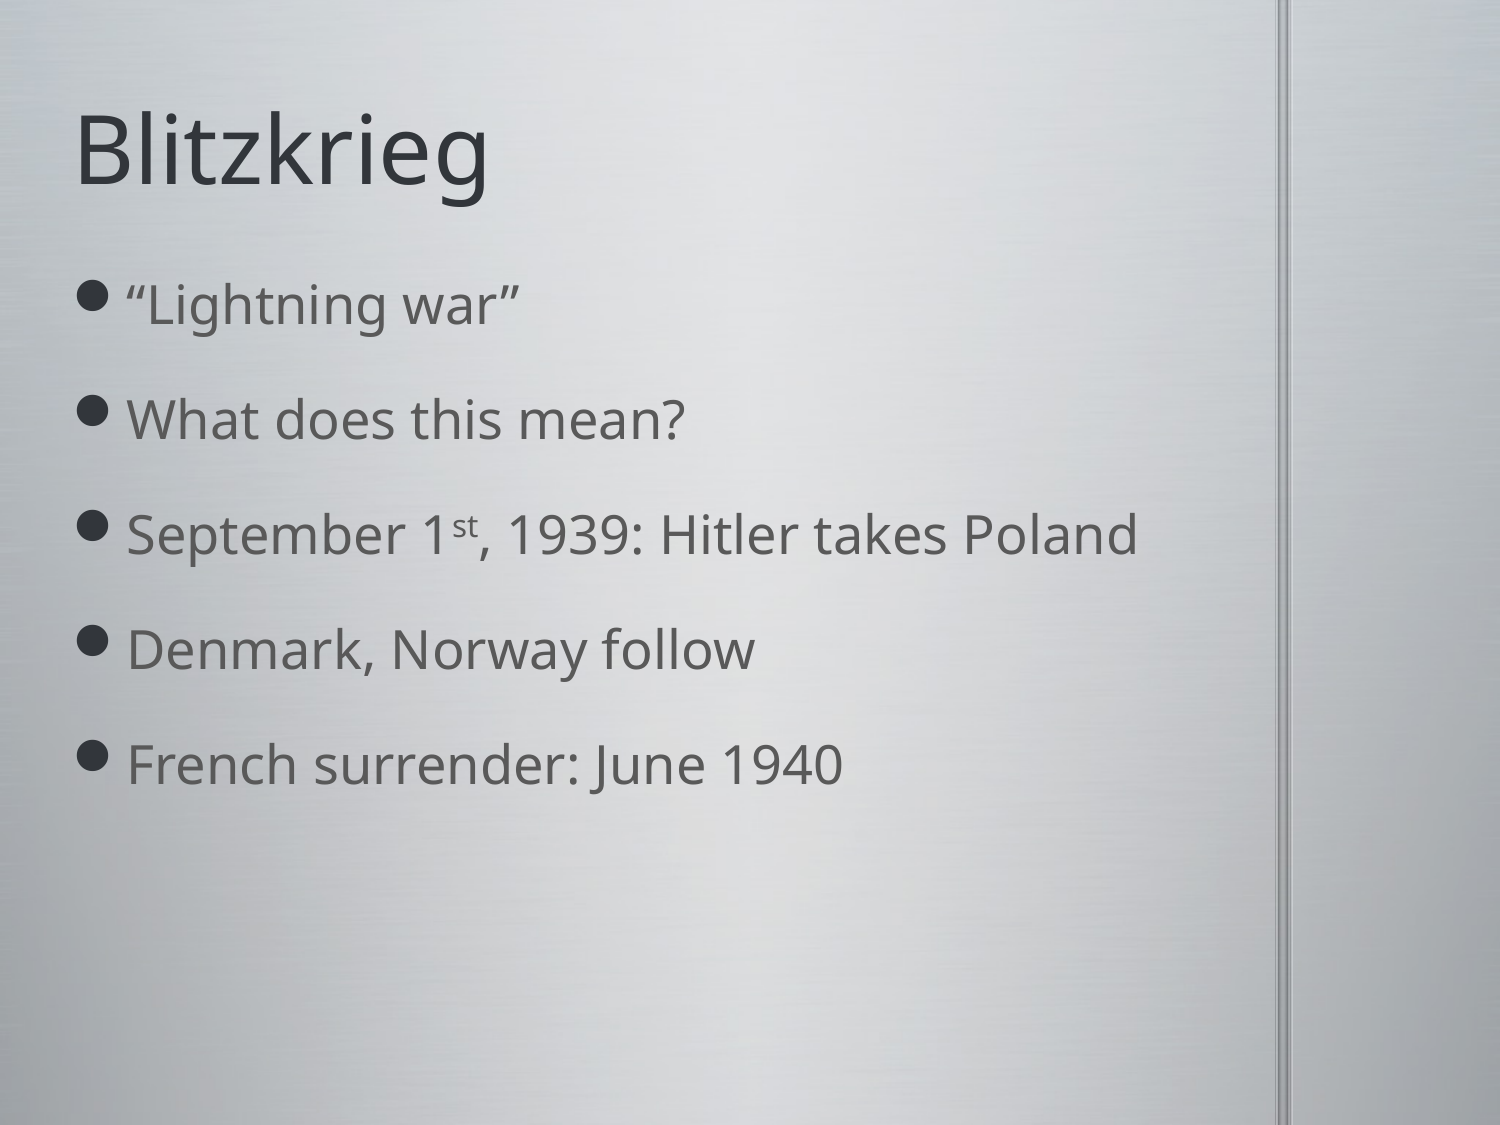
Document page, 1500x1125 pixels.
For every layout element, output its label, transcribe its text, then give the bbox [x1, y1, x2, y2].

picture [0, 0, 1500, 1125]
title Blitzkrieg [57, 86, 1220, 207]
list “Lightning war” What does this mean? September 1st, 1939: Hitler takes Poland Denmark, Norway follow French surrender: June 1940 [57, 262, 1220, 1005]
